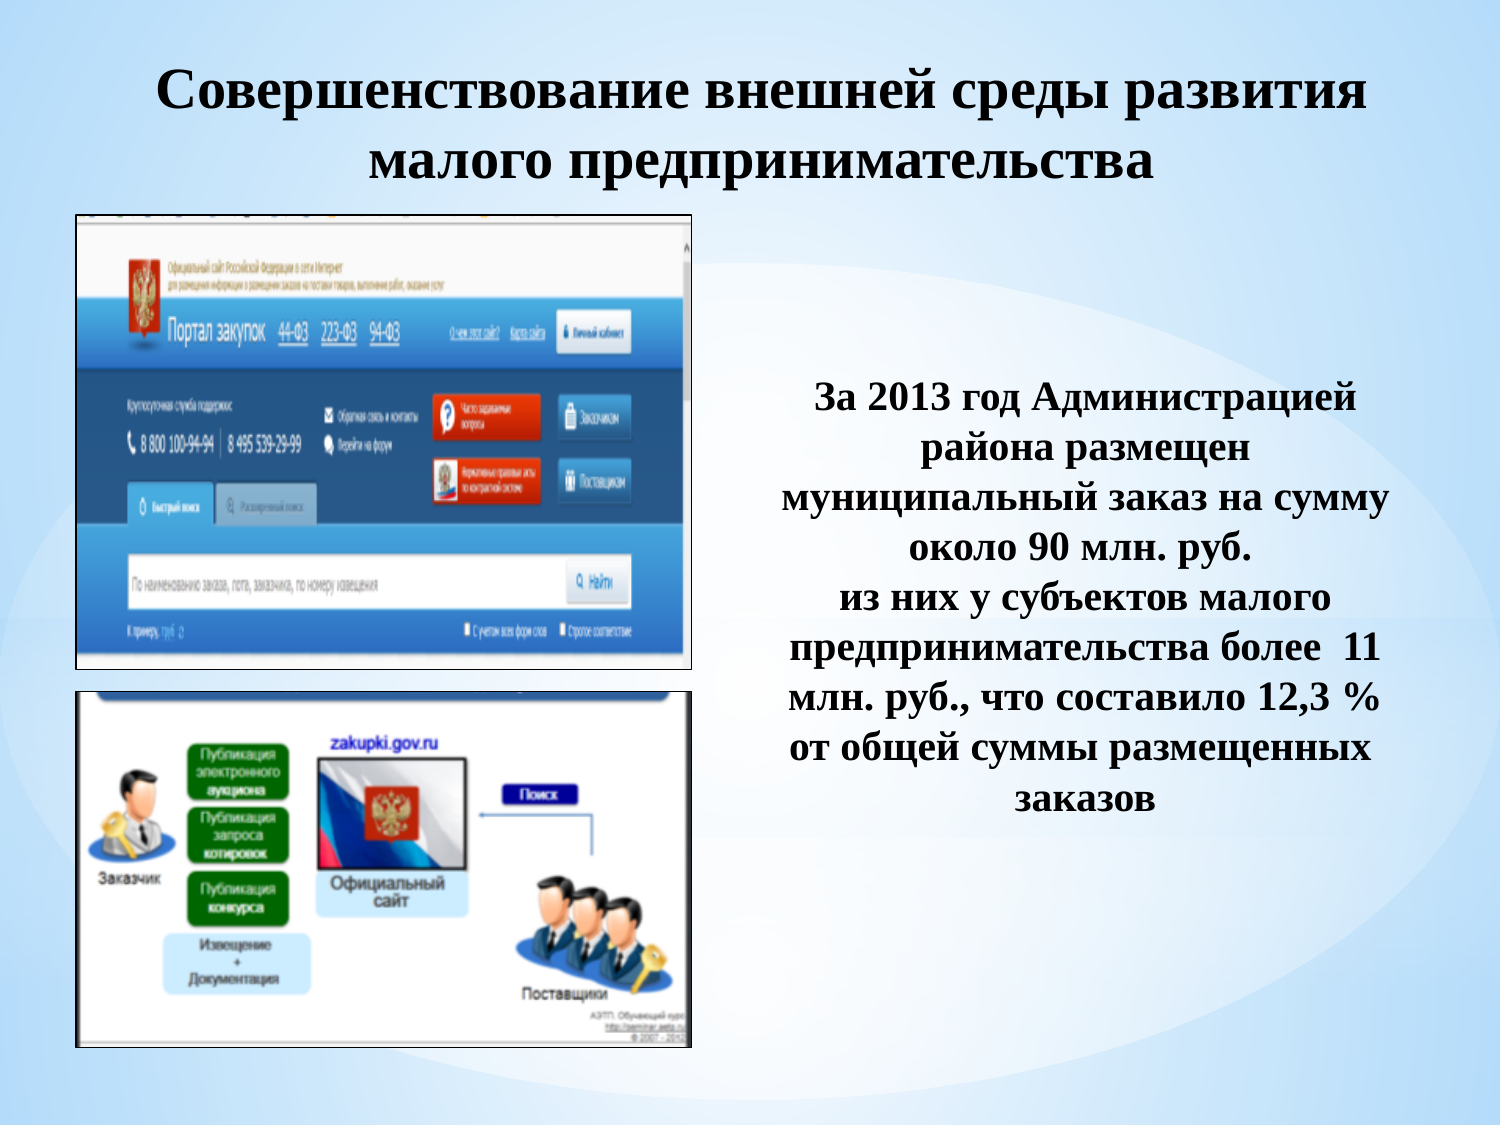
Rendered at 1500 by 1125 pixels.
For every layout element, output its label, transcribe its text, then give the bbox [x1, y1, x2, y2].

picture [76, 692, 692, 1048]
picture [76, 215, 692, 670]
text_box Совершенствование внешней среды развития малого предпринимательства [76, 42, 1447, 198]
text_box За 2013 год Администрацией района размещен муниципальный заказ на сумму около 90 млн. руб. из них у субъектов малого предпринимательства более 11 млн. руб., что составило 12,3 % от общей суммы размещенных заказов [748, 361, 1423, 827]
